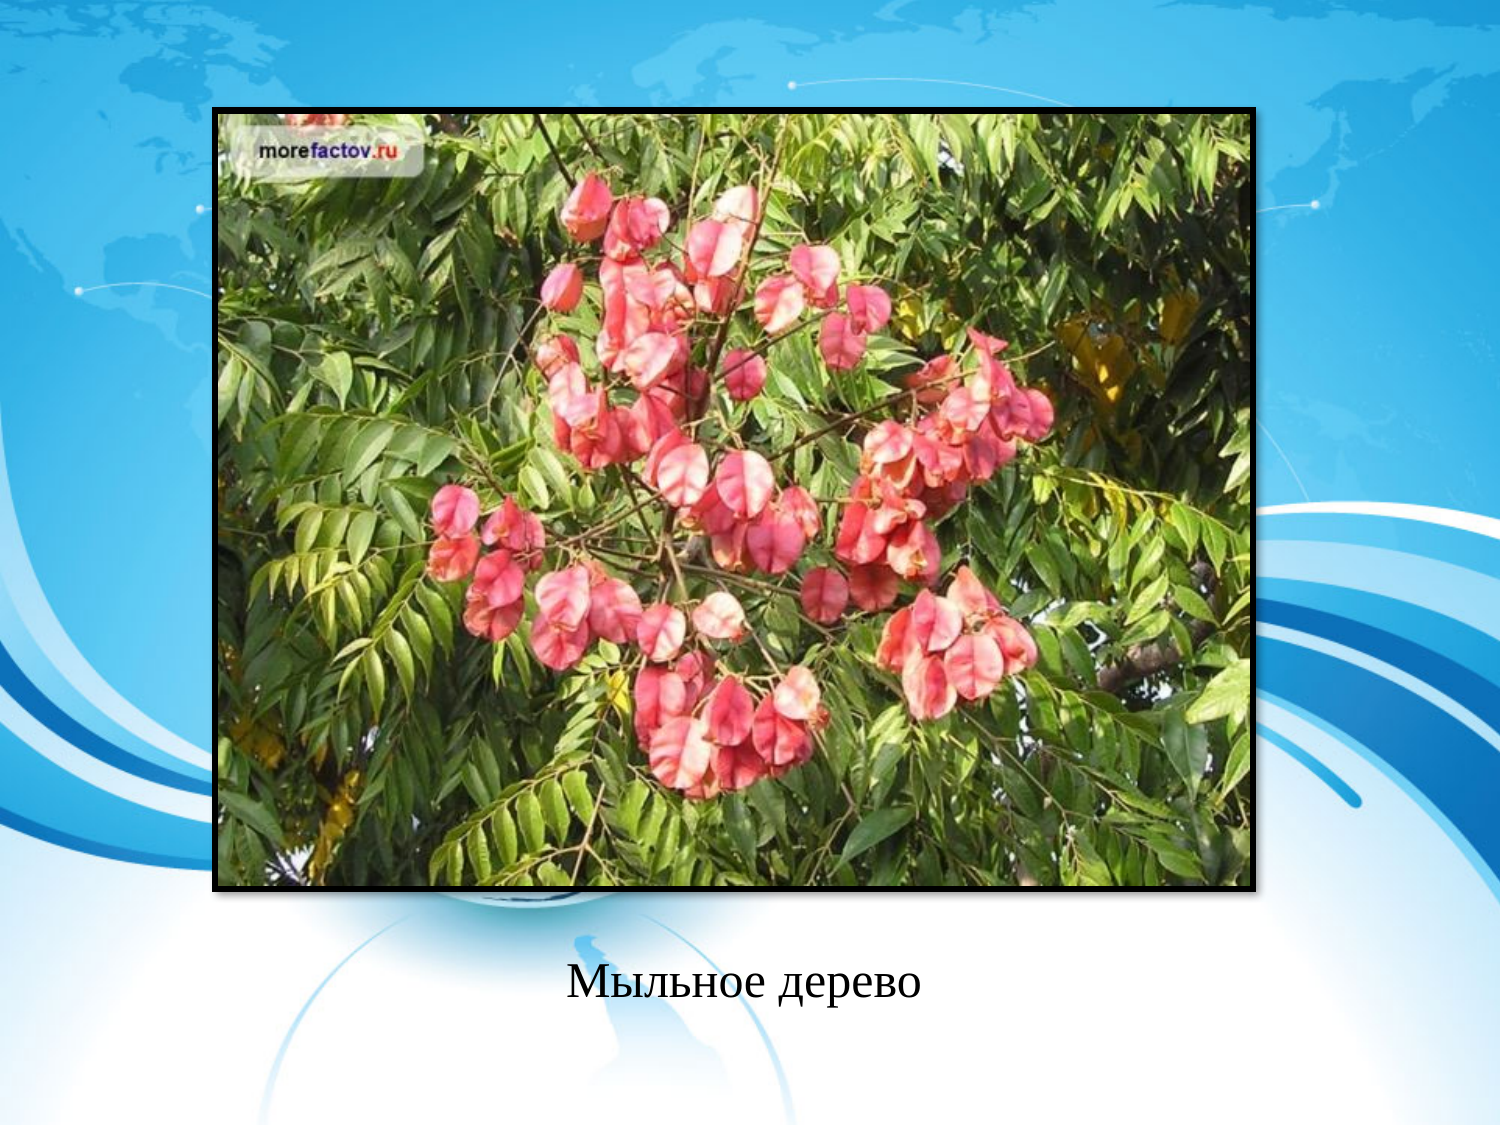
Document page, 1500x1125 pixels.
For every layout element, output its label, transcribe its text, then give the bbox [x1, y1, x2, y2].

text_box Мыльное дерево [551, 940, 937, 1016]
picture [0, 0, 1500, 1125]
